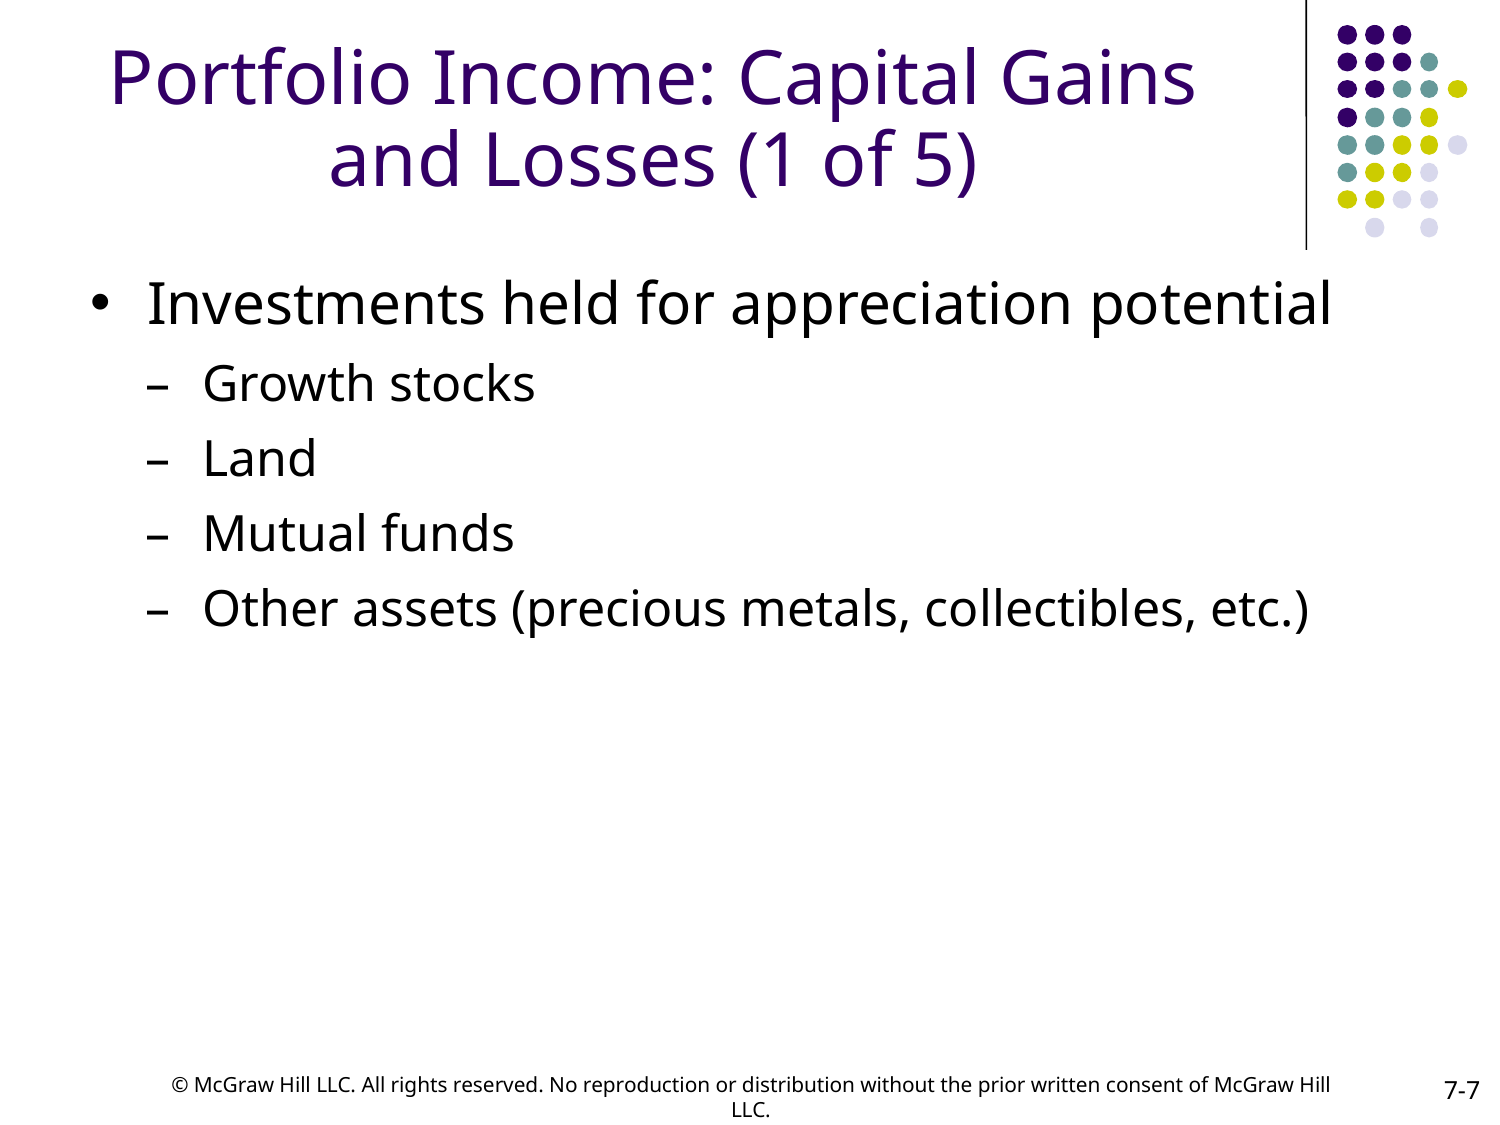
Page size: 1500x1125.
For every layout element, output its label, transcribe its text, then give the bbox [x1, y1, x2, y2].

slide_number 7-7 [1345, 1061, 1496, 1122]
title Portfolio Income: Capital Gains and Losses (1 of 5) [32, 8, 1275, 234]
list Investments held for appreciation potential Growth stocks Land Mutual funds Other assets (precious metals, collectibles, etc.) [75, 259, 1425, 1062]
